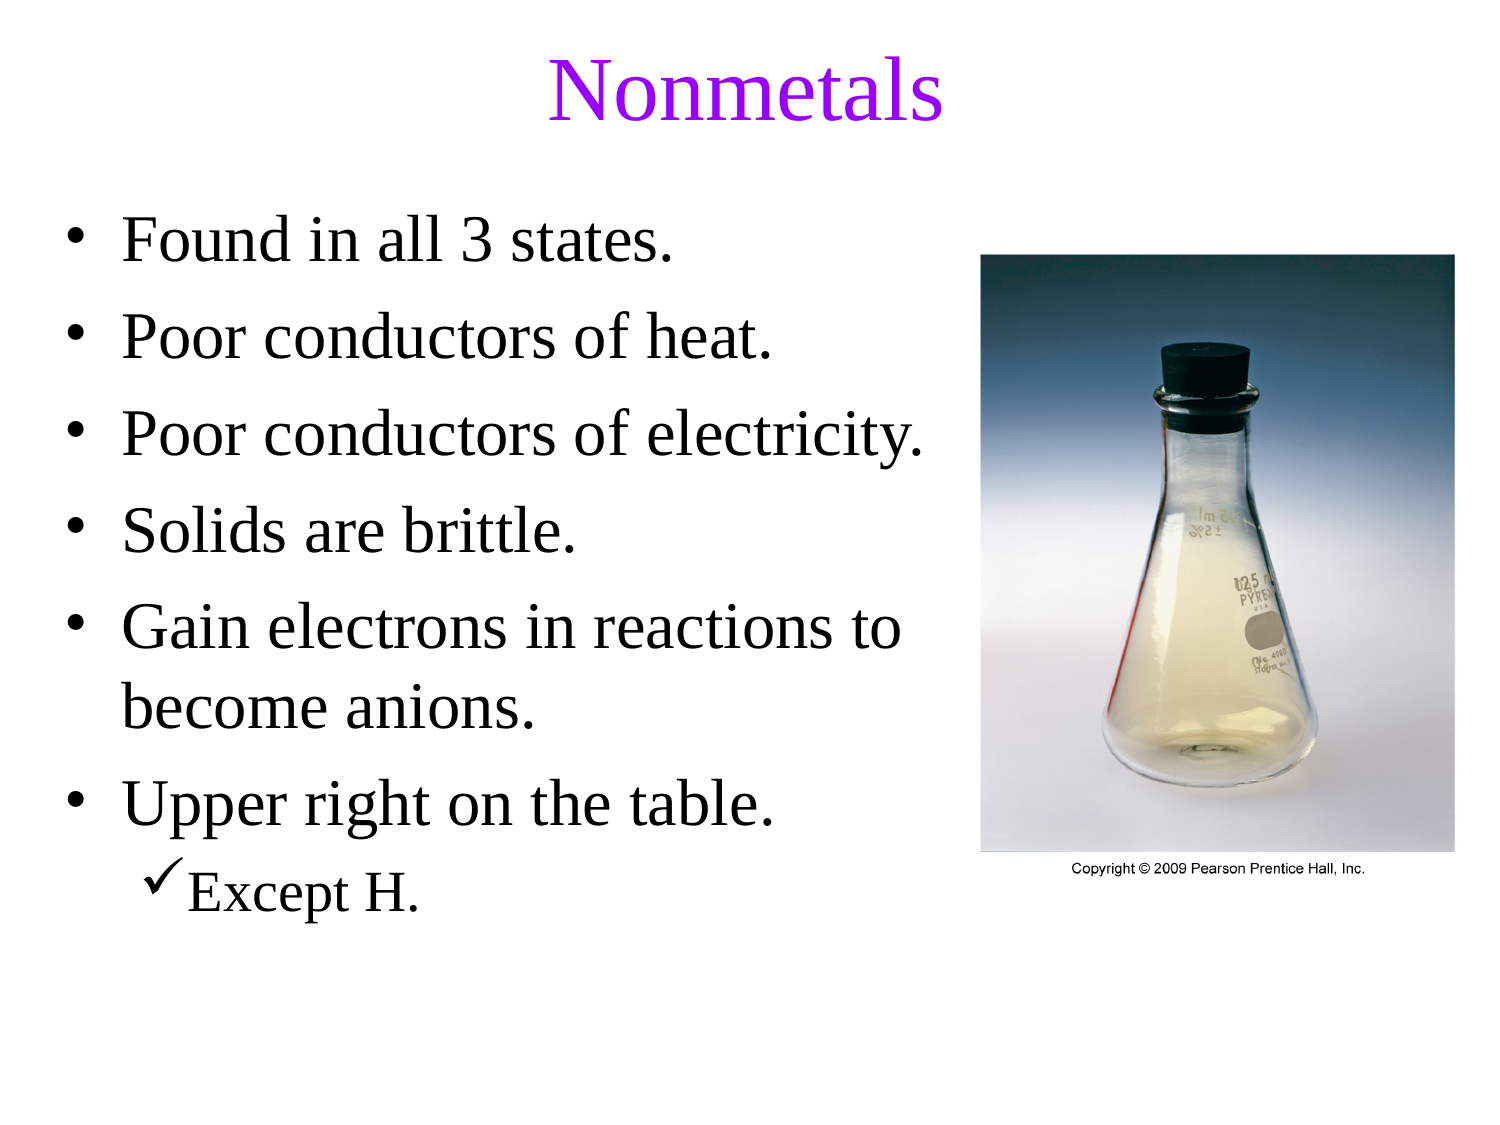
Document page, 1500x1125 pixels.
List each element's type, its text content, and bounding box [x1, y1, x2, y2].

picture [974, 249, 1462, 882]
text_box Found in all 3 states. Poor conductors of heat. Poor conductors of electricity. Solids are brittle. Gain electrons in reactions to become anions. Upper right on the table. Except H. [49, 187, 950, 988]
text_box Nonmetals [109, 14, 1384, 152]
